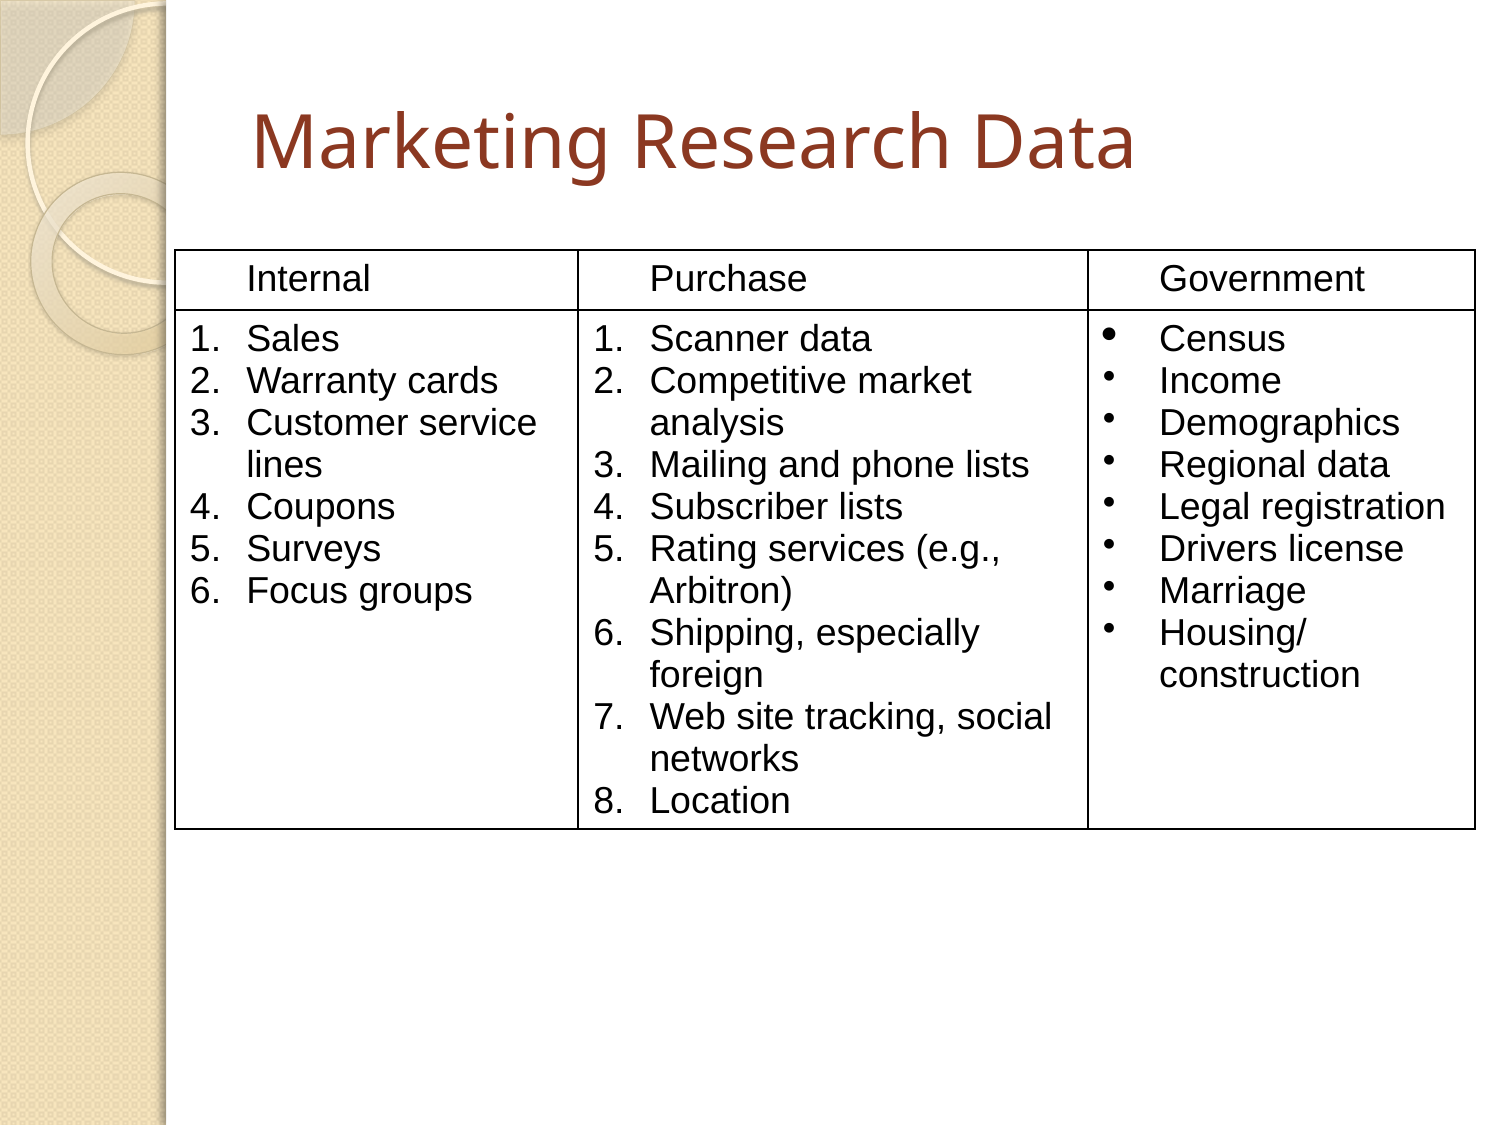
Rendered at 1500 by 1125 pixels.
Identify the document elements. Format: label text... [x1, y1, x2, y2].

table_cell Sales Warranty cards Customer service lines Coupons Surveys Focus groups [176, 311, 577, 828]
table_cell Census Income Demographics Regional data Legal registration Drivers license Marriage Housing/construction [1089, 311, 1474, 828]
table_cell Scanner data Competitive market analysis Mailing and phone lists Subscriber lists Rating services (e.g., Arbitron) Shipping, especially foreign Web site tracking, social networks Location [579, 311, 1087, 828]
title Marketing Research Data [235, 45, 1466, 233]
table_header Purchase [579, 251, 1087, 309]
table_header Government [1089, 251, 1474, 309]
table_header Internal [176, 251, 577, 309]
